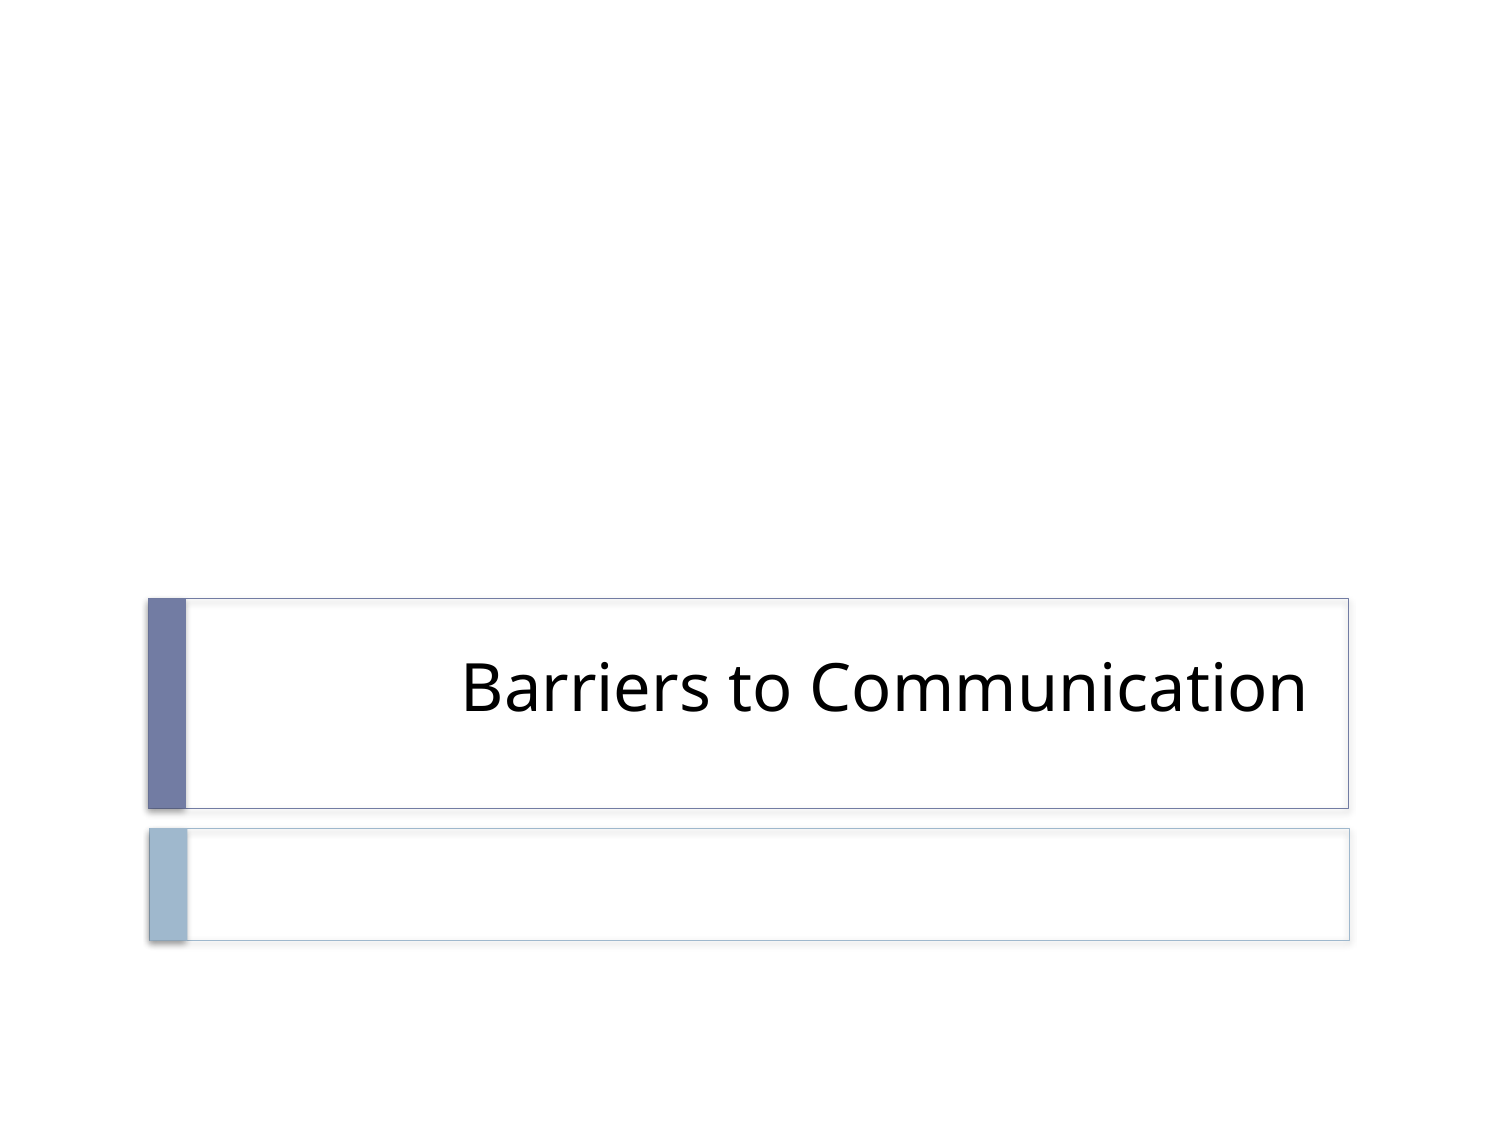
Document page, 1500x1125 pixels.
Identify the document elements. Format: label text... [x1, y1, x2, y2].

title Barriers to Communication [200, 637, 1325, 800]
